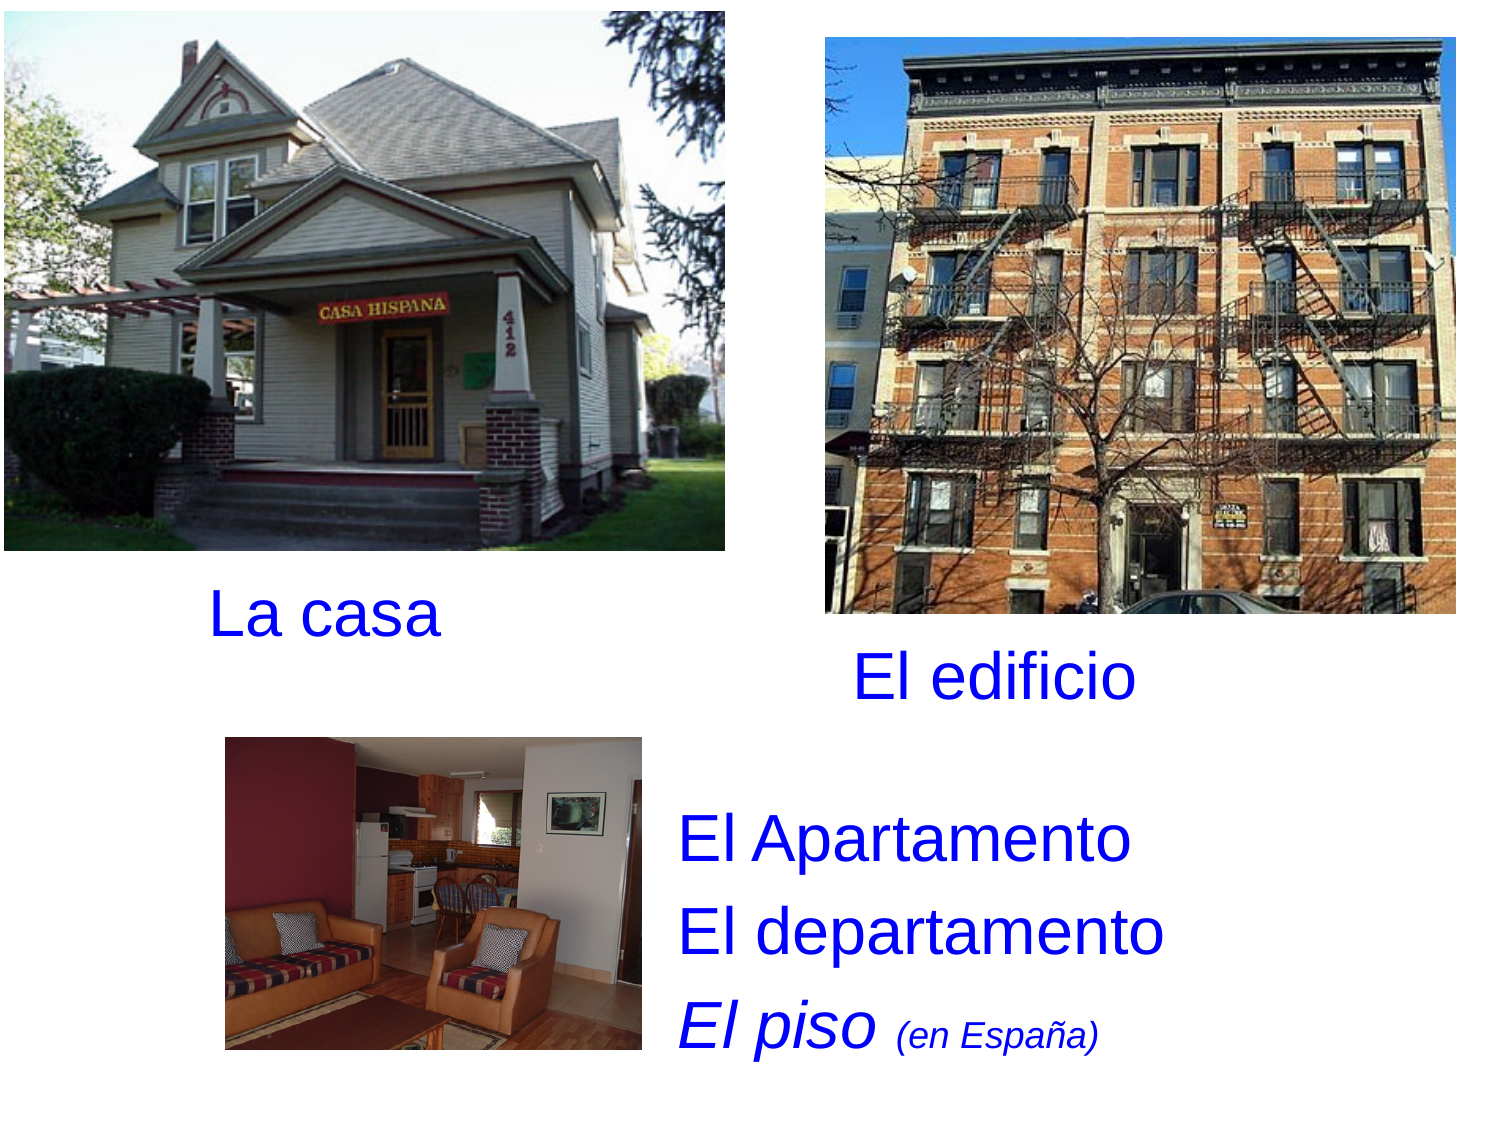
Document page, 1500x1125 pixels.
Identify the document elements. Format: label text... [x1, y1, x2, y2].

text_box La casa [62, 562, 588, 675]
text_box El Apartamento El departamento El piso (en España) [662, 787, 1488, 900]
picture [824, 37, 1457, 614]
text_box El edificio [837, 624, 1363, 738]
picture [224, 737, 642, 1051]
picture [4, 11, 725, 552]
